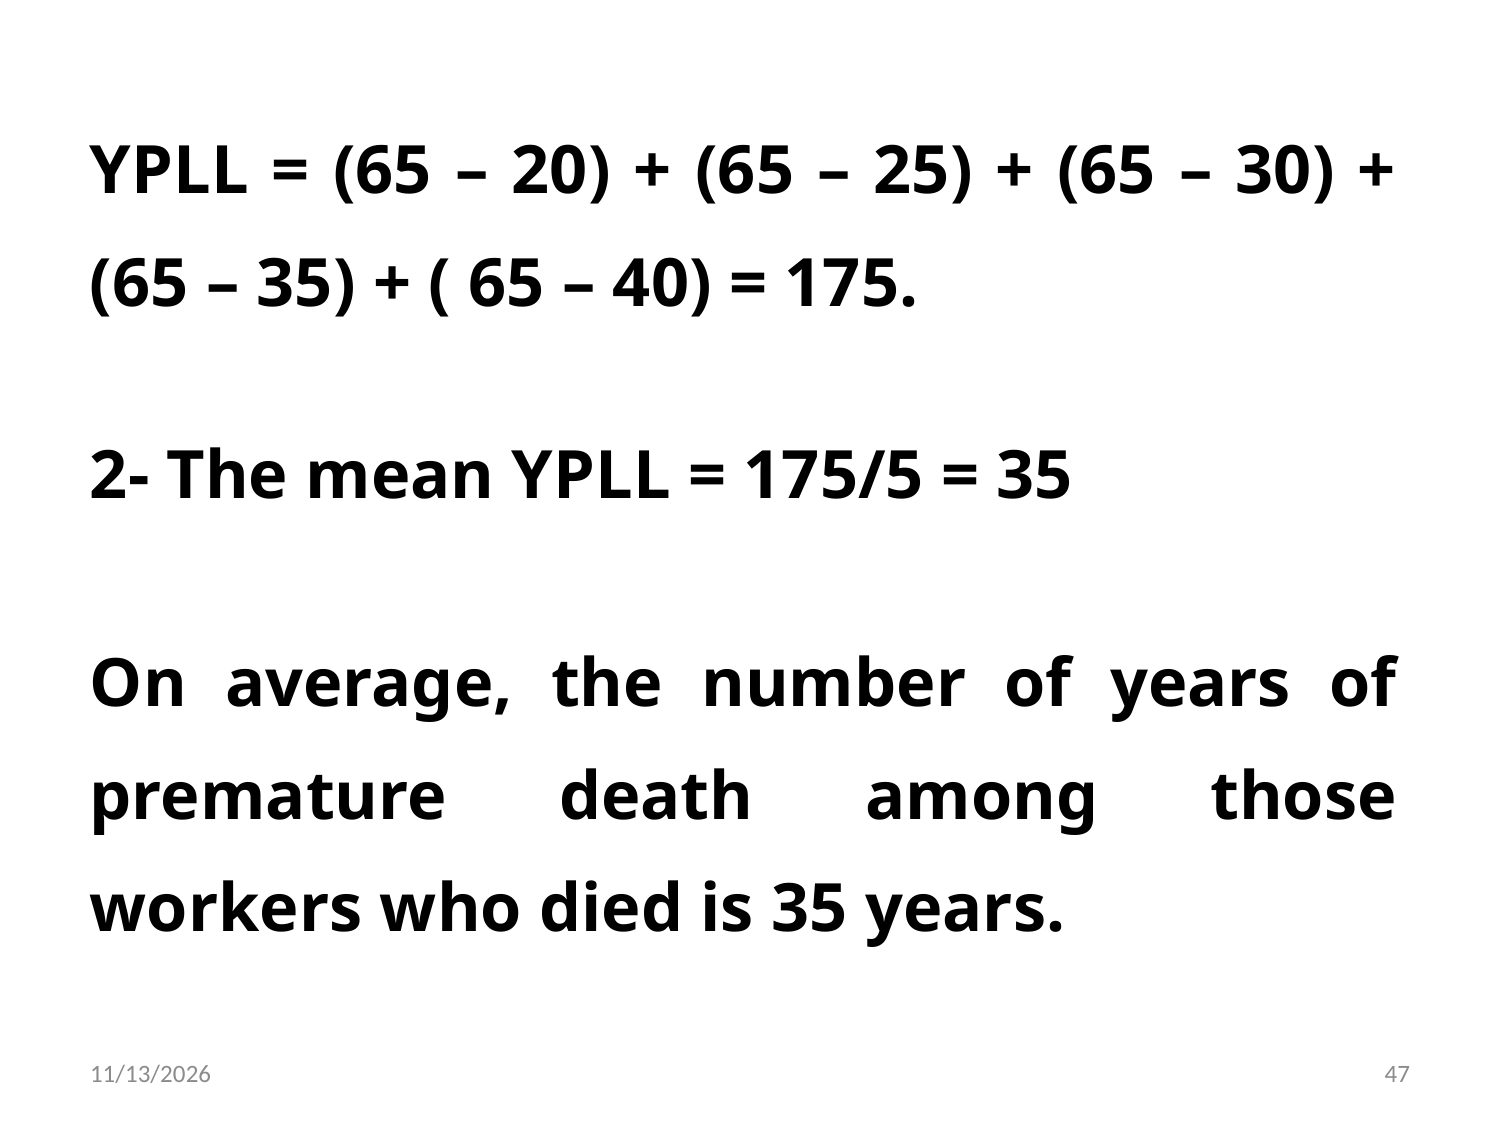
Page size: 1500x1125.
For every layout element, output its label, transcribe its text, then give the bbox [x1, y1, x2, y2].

text_box YPLL = (65 – 20) + (65 – 25) + (65 – 30) + (65 – 35) + ( 65 – 40) = 175. 2- The mean YPLL = 175/5 = 35 On average, the number of years of premature death among those workers who died is 35 years. [74, 87, 1413, 953]
slide_number 47 [1074, 1042, 1425, 1103]
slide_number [75, 1042, 425, 1103]
